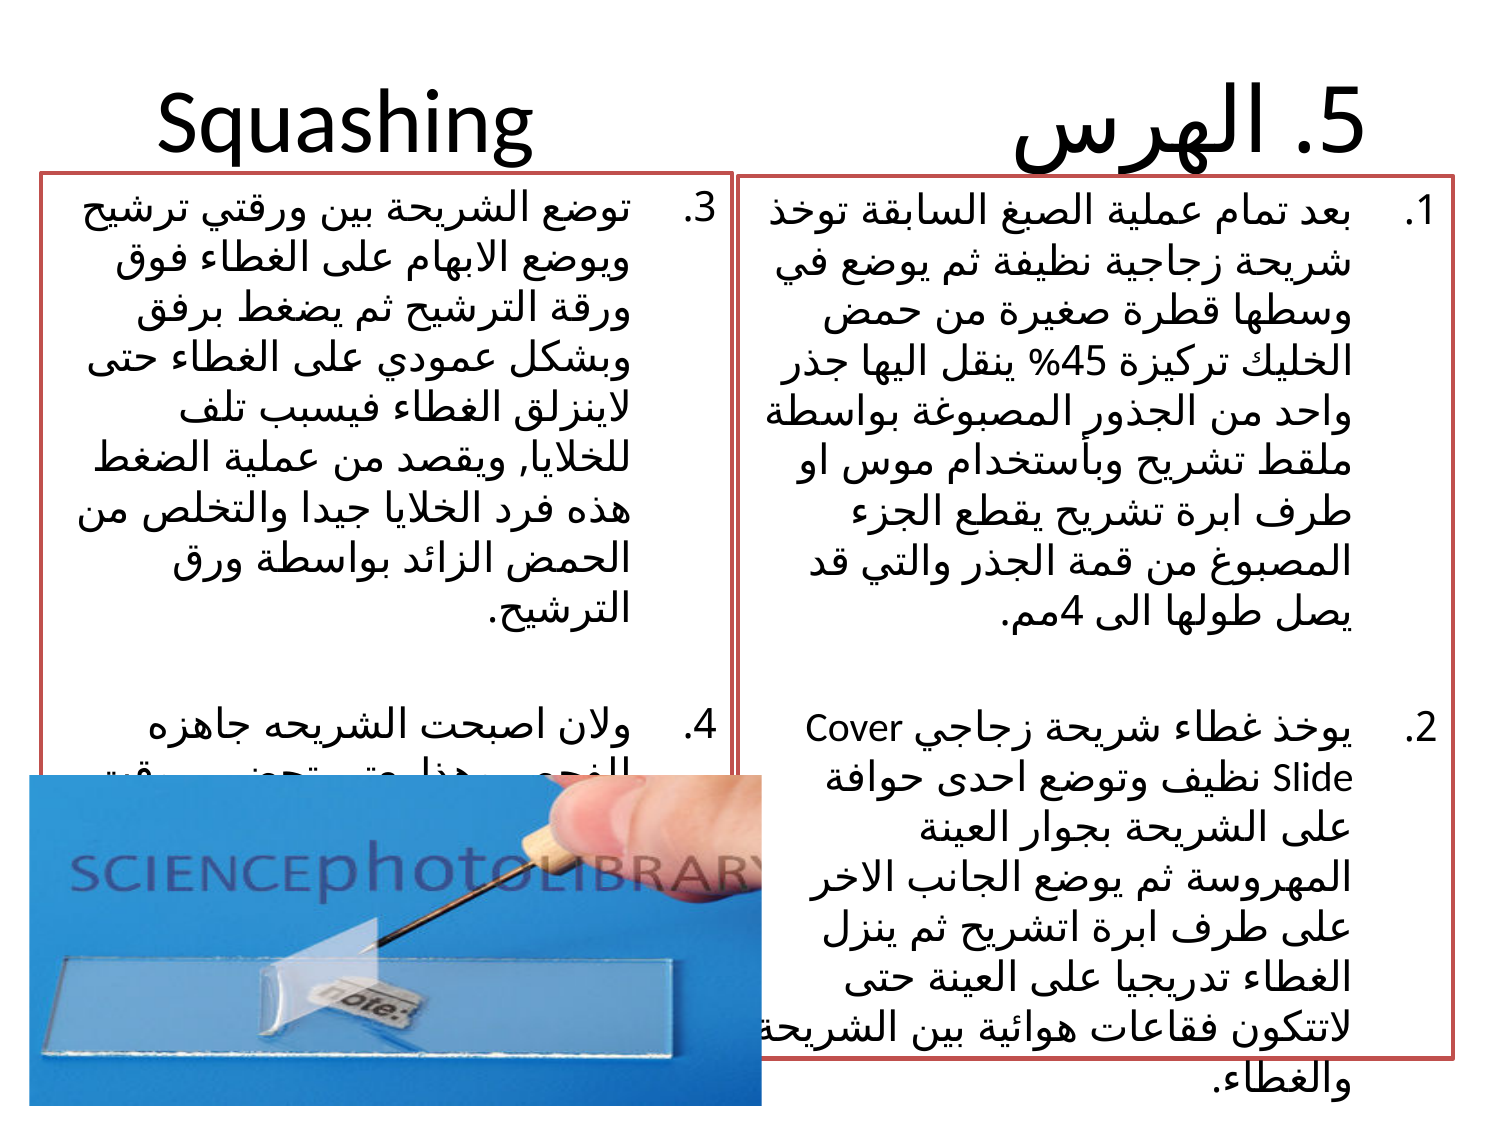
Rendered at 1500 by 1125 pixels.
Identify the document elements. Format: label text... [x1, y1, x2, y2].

picture [29, 774, 763, 1106]
list بعد تمام عملية الصبغ السابقة توخذ شريحة زجاجية نظيفة ثم يوضع في وسطها قطرة صغيرة من حمض الخليك تركيزة 45% ينقل اليها جذر واحد من الجذور المصبوغة بواسطة ملقط تشريح وبأستخدام موس او طرف ابرة تشريح يقطع الجزء المصبوغ من قمة الجذر والتي قد يصل طولها الى 4مم. يوخذ غطاء شريحة زجاجي Cover Slide نظيف وتوضع احدى حوافة على الشريحة بجوار العينة المهروسة ثم يوضع الجانب الاخر على طرف ابرة اتشريح ثم ينزل الغطاء تدريجيا على العينة حتى لاتتكون فقاعات هوائية بين الشريحة والغطاء. [736, 174, 1455, 1061]
title 5. الهرس Squashing [75, 45, 1425, 188]
list توضع الشريحة بين ورقتي ترشيح ويوضع الابهام على الغطاء فوق ورقة الترشيح ثم يضغط برفق وبشكل عمودي على الغطاء حتى لاينزلق الغطاء فيسبب تلف للخلايا, ويقصد من عملية الضغط هذه فرد الخلايا جيدا والتخلص من الحمض الزائد بواسطة ورق الترشيح. ولان اصبحت الشريحه جاهزه للفحص وهذا يعتبر تحضير موقت ويمكن تتبع مراحل الانقسام غير المباشر . [39, 171, 734, 773]
